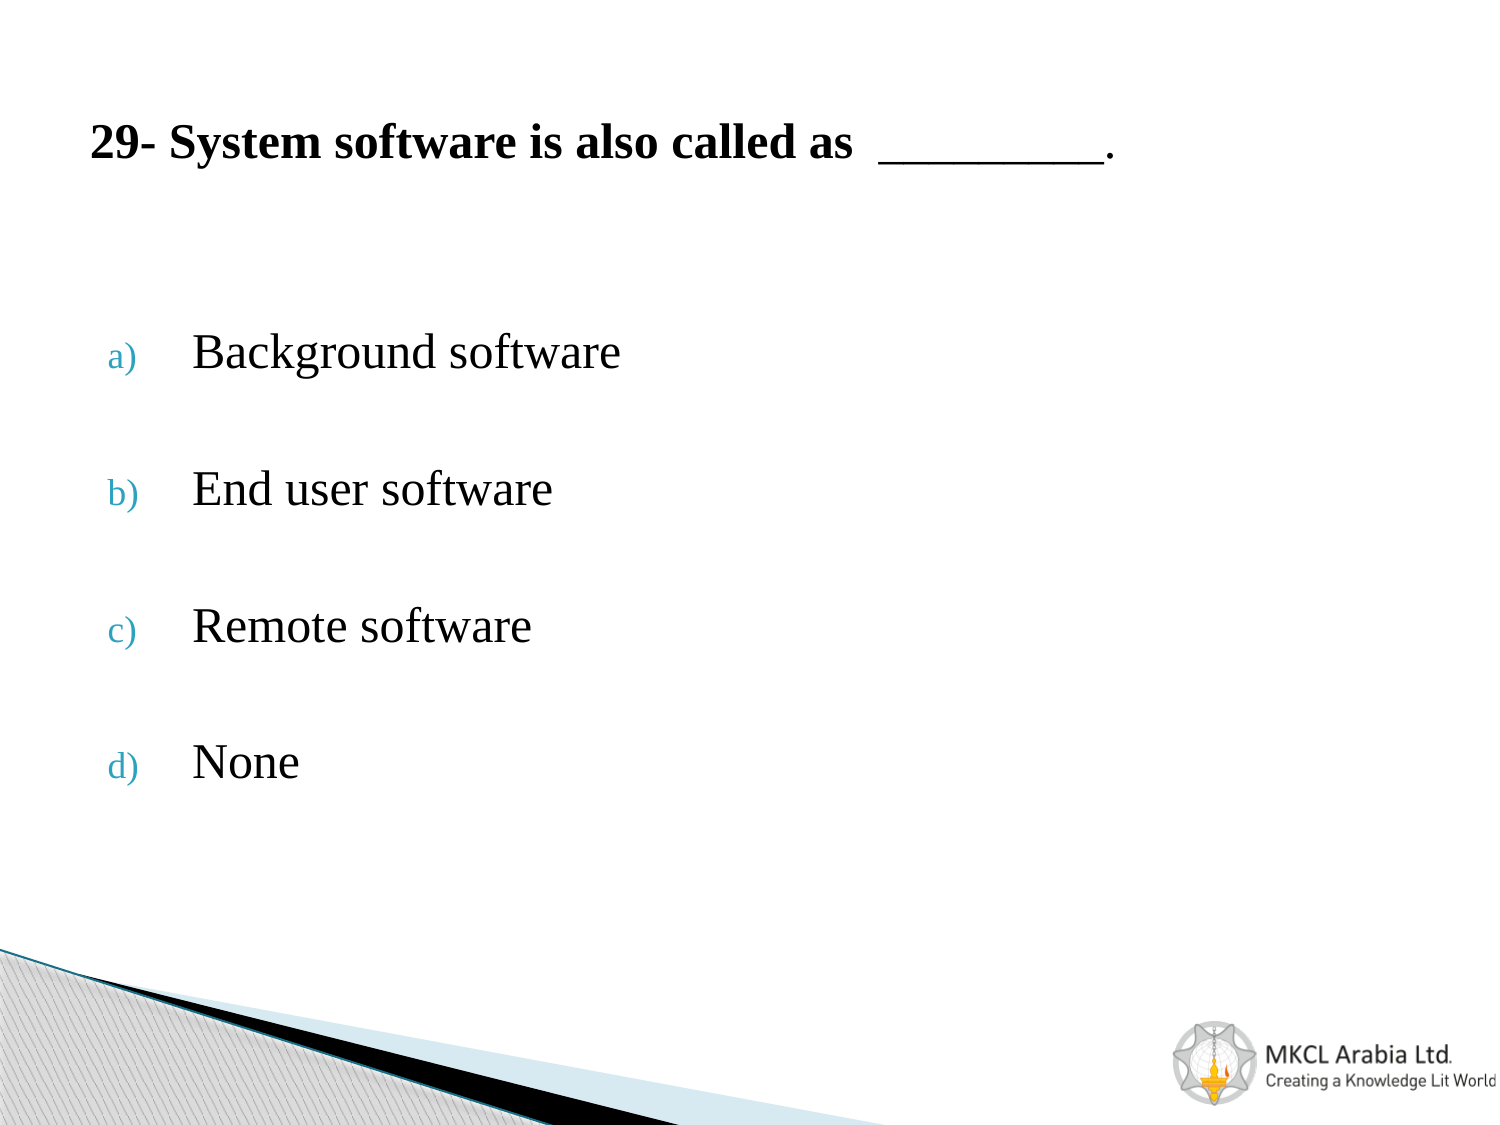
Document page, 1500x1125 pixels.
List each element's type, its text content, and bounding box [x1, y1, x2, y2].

title 29- System software is also called as _________. [75, 45, 1425, 233]
list Background software End user software Remote software None [75, 243, 1425, 986]
picture [1172, 1021, 1496, 1106]
